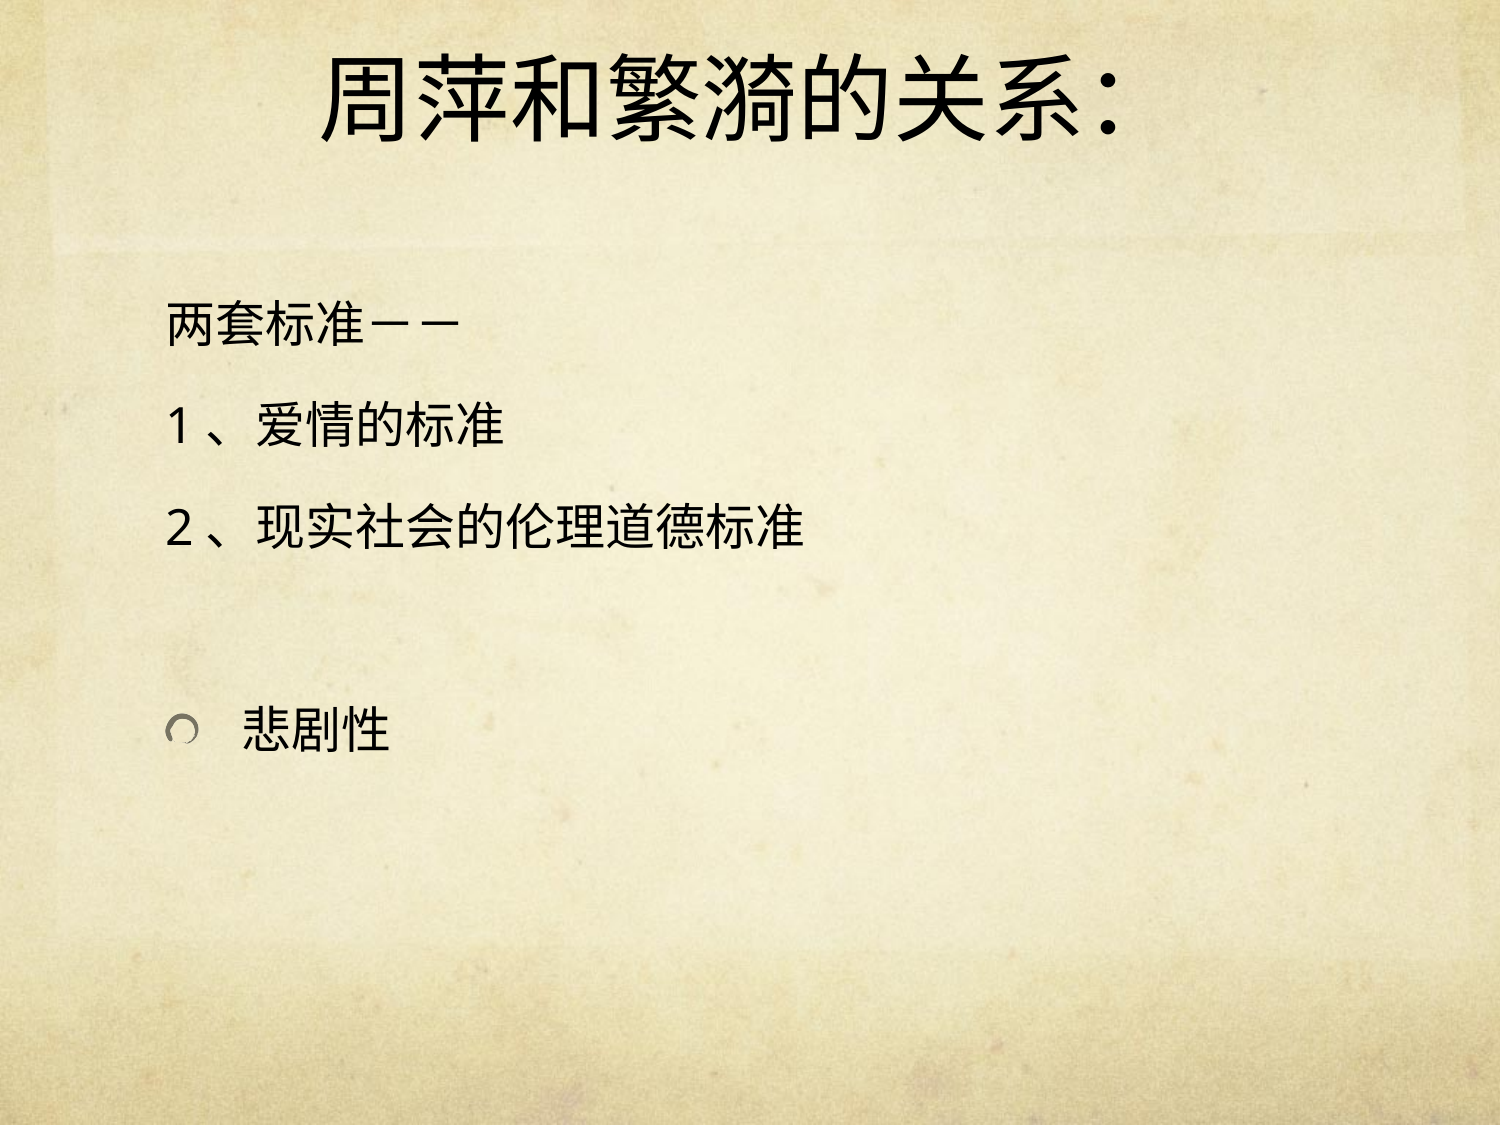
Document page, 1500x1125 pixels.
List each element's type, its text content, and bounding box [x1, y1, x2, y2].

list 两套标准－－ 1、爱情的标准 2、现实社会的伦理道德标准 悲剧性 [150, 284, 1350, 950]
picture [0, 0, 1500, 1125]
title 周萍和繁漪的关系： [150, 82, 1350, 225]
